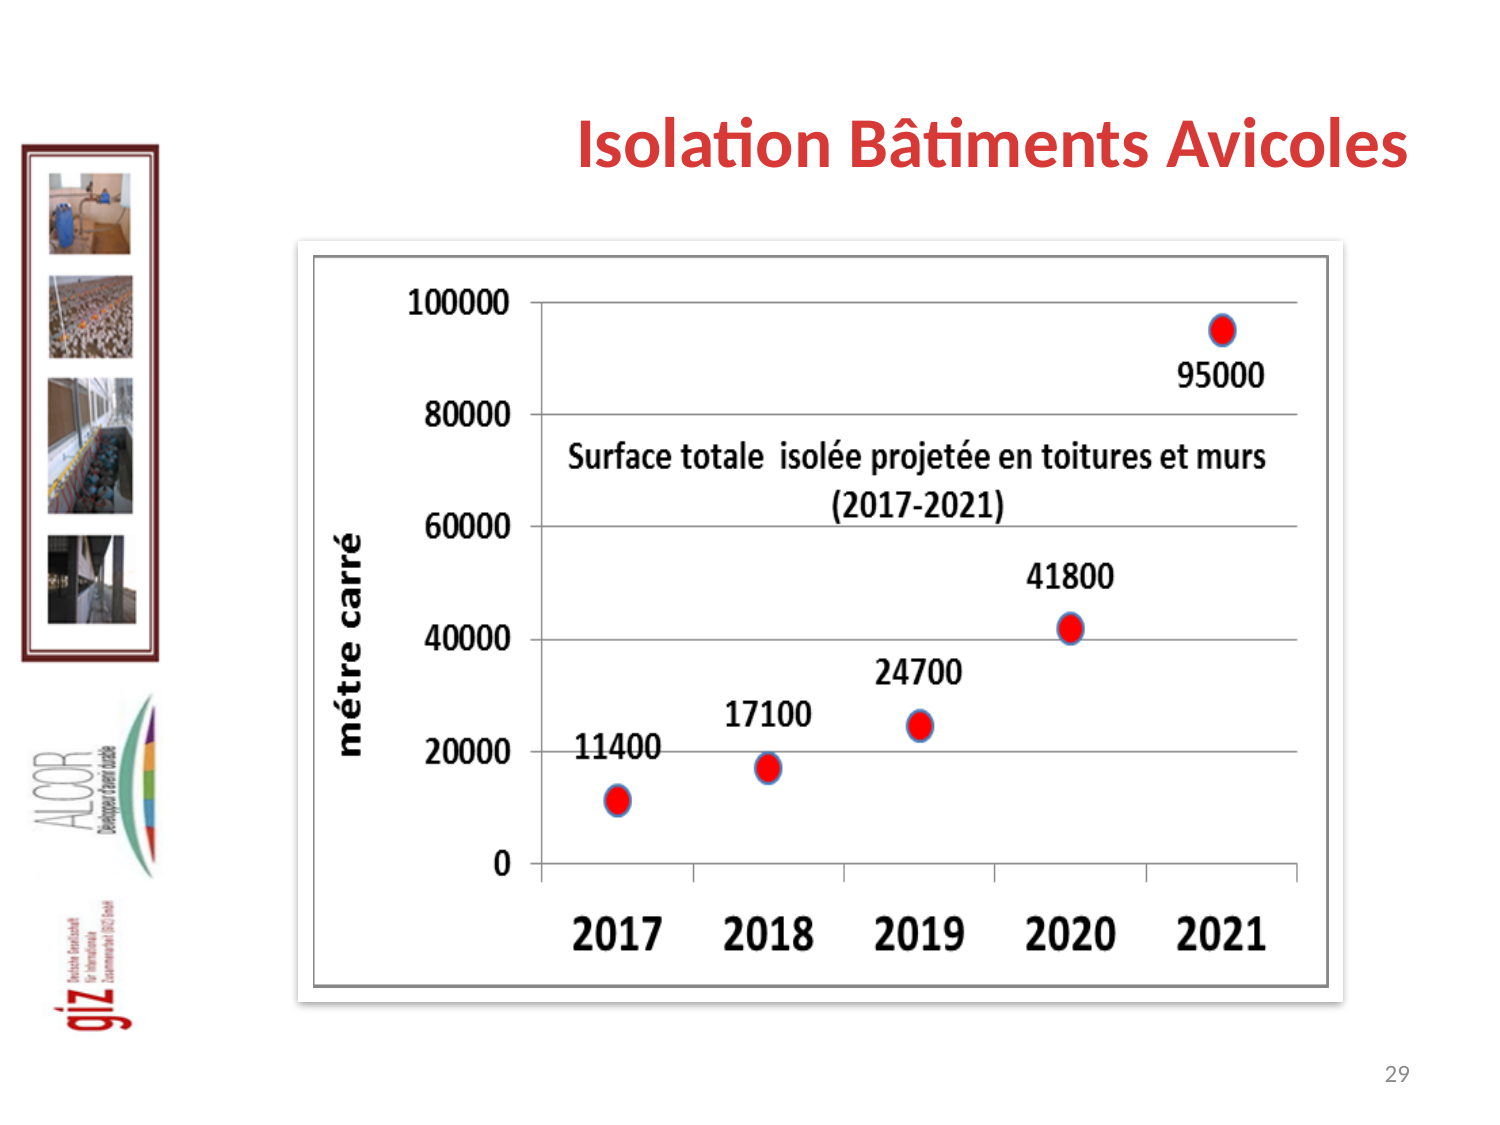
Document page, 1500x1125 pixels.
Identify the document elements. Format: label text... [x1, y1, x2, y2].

title Isolation Bâtiments Avicoles [561, 45, 1425, 233]
slide_number 29 [1074, 1042, 1425, 1103]
picture [17, 136, 172, 1047]
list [312, 255, 1329, 988]
